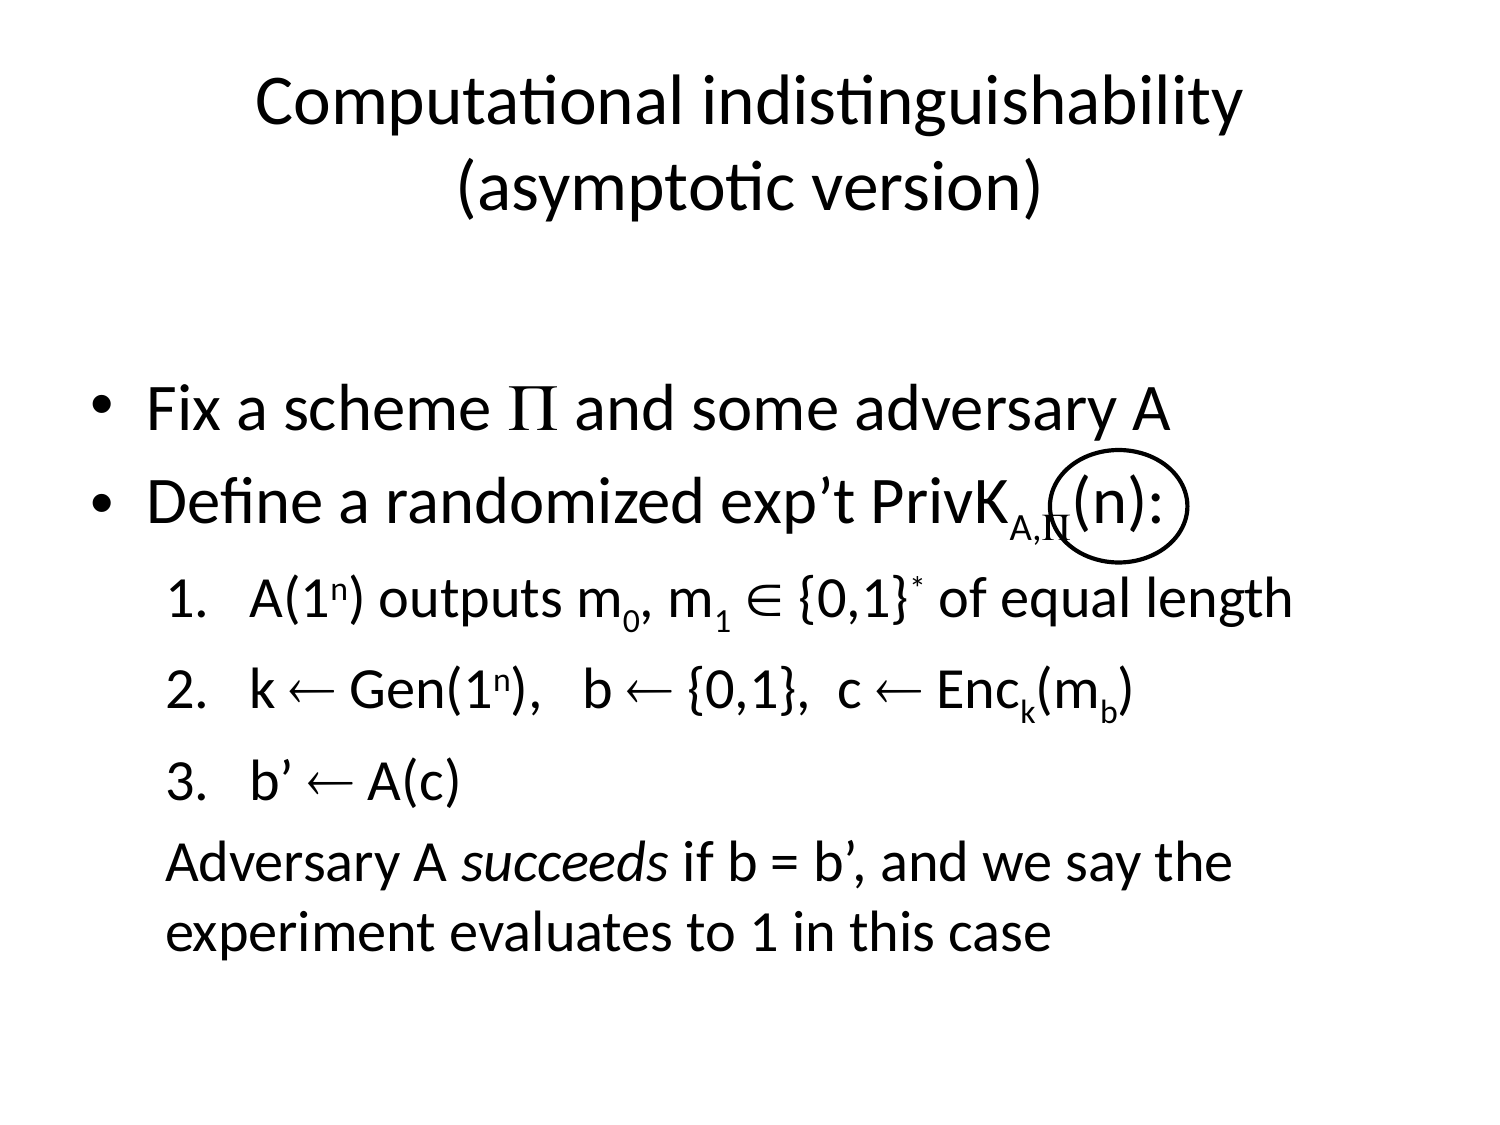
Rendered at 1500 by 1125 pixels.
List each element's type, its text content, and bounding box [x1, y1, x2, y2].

list Fix a scheme  and some adversary A Define a randomized exp’t PrivKA,(n): A(1n) outputs m0, m1  {0,1}* of equal length k  Gen(1n), b  {0,1}, c  Enck(mb) b’  A(c) Adversary A succeeds if b = b’, and we say the experiment evaluates to 1 in this case [75, 262, 1425, 1005]
text_box [1047, 447, 1190, 565]
title Computational indistinguishability (asymptotic version) [75, 45, 1425, 233]
